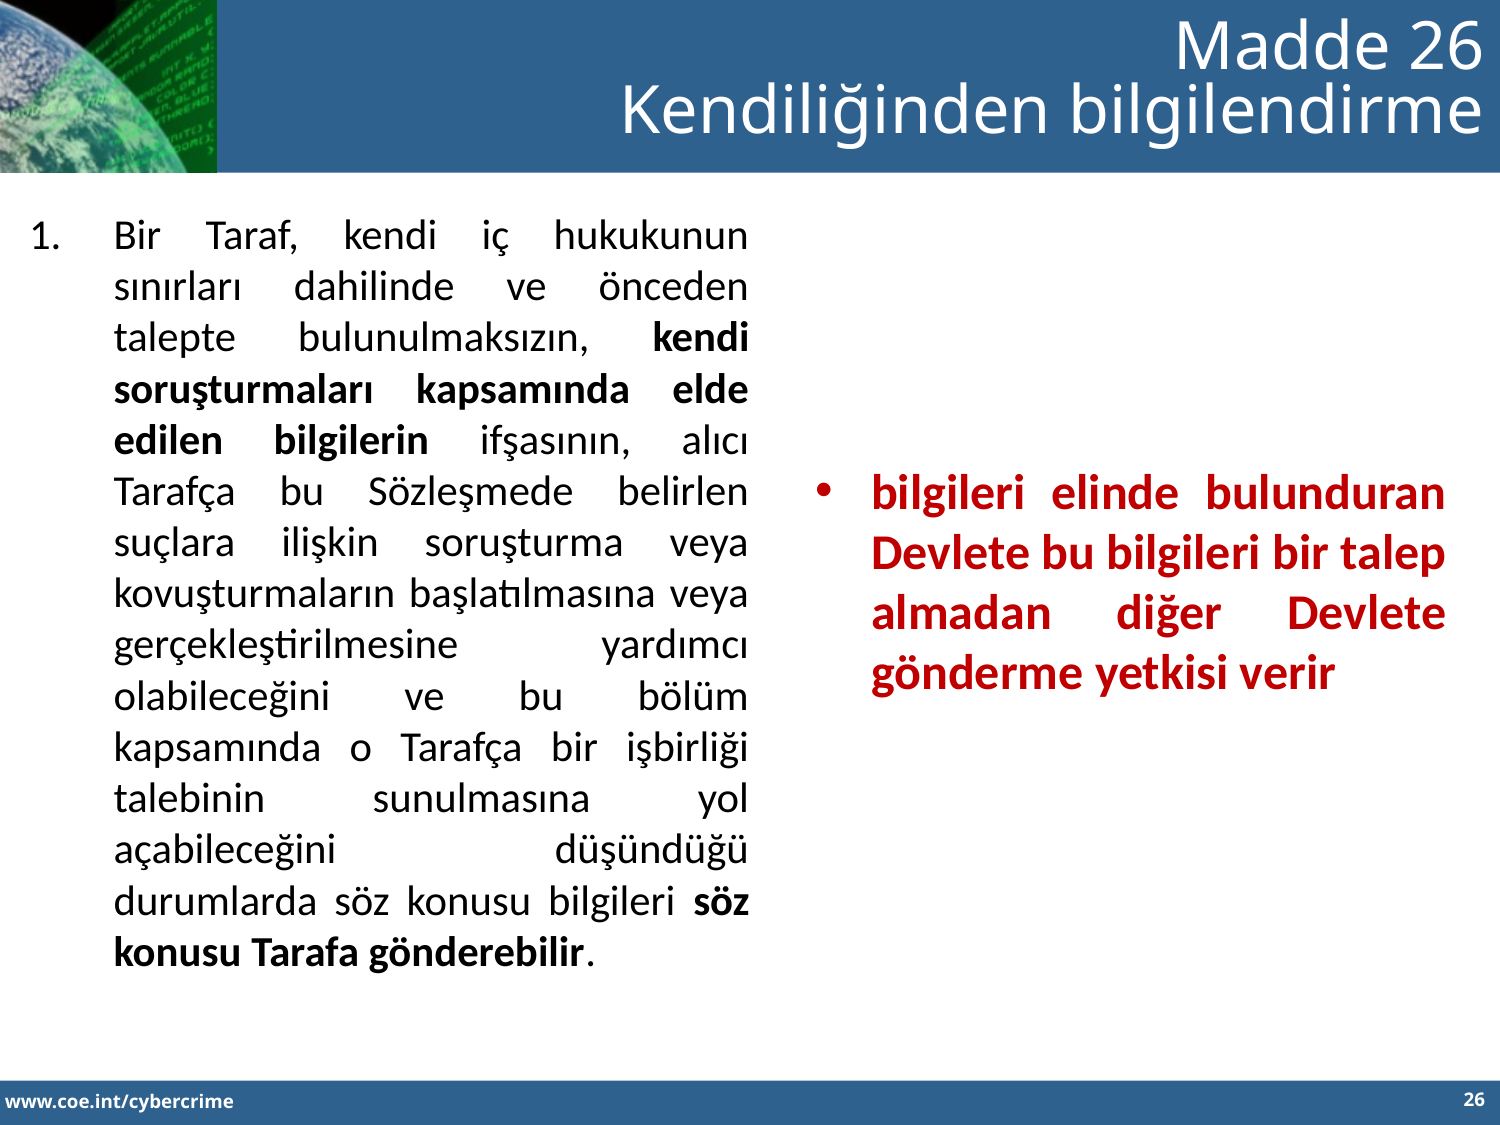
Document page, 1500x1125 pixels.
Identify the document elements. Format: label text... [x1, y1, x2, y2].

text_box bilgileri elinde bulunduran Devlete bu bilgileri bir talep almadan diğer Devlete gönderme yetkisi verir [800, 451, 1462, 707]
slide_number 26 [1149, 1079, 1500, 1125]
text_box Bir Taraf, kendi iç hukukunun sınırları dahilinde ve önceden talepte bulunulmaksızın, kendi soruşturmaları kapsamında elde edilen bilgilerin ifşasının, alıcı Tarafça bu Sözleşmede belirlen suçlara ilişkin soruşturma veya kovuşturmaların başlatılmasına veya gerçekleştirilmesine yardımcı olabileceğini ve bu bölüm kapsamında o Tarafça bir işbirliği talebinin sunulmasına yol açabileceğini düşündüğü durumlarda söz konusu bilgileri söz konusu Tarafa gönderebilir. [14, 199, 765, 983]
picture [0, 1, 217, 173]
text_box Madde 26 Kendiliğinden bilgilendirme [410, 6, 1500, 159]
